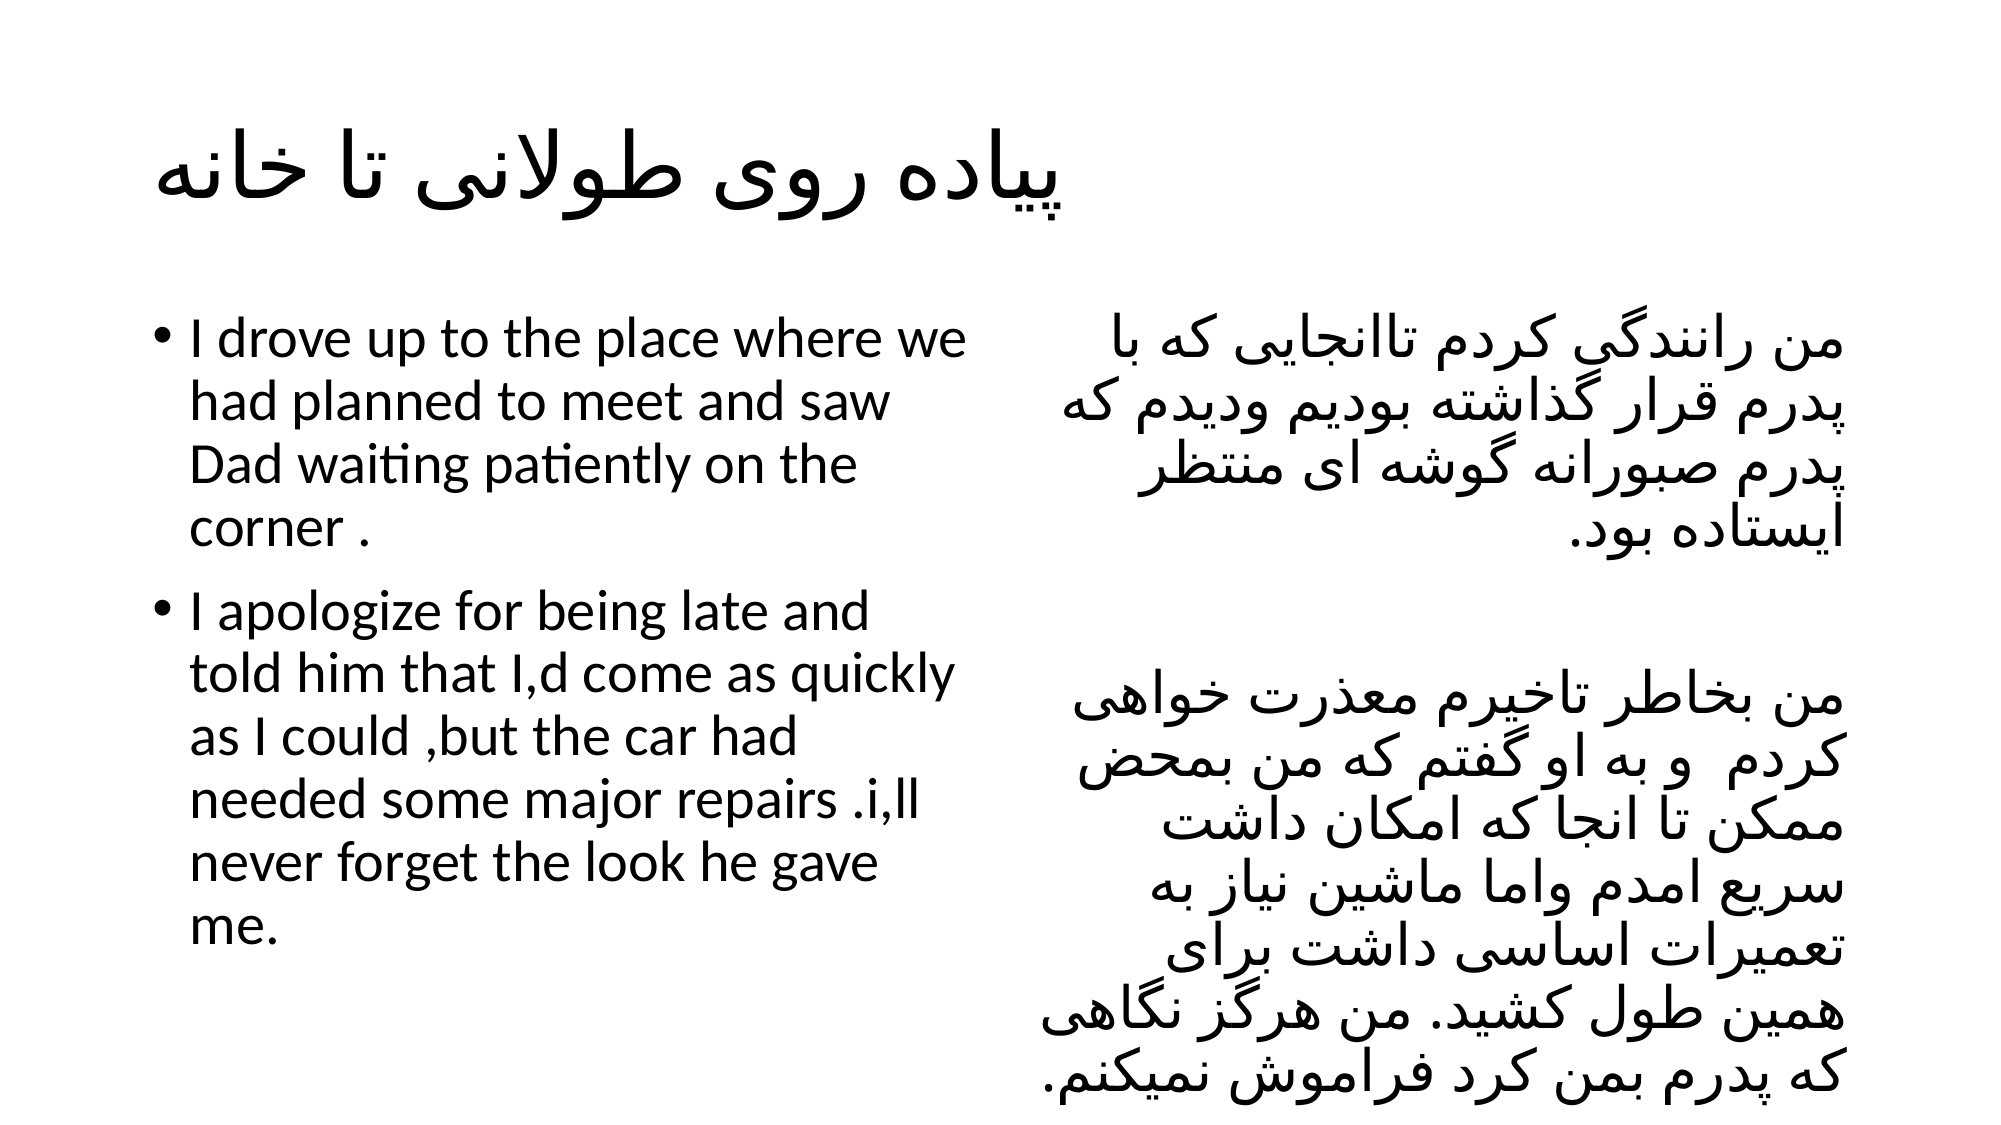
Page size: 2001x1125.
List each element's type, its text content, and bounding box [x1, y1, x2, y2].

title پیاده روی طولانی تا خانه [137, 59, 1863, 278]
list I drove up to the place where we had planned to meet and saw Dad waiting patiently on the corner . I apologize for being late and told him that I,d come as quickly as I could ,but the car had needed some major repairs .i,ll never forget the look he gave me. [137, 299, 988, 1014]
list من رانندگی کردم تاانجایی که با پدرم قرار گذاشته بودیم ودیدم که پدرم صبورانه گوشه ای منتظر ایستاده بود. من بخاطر تاخیرم معذرت خواهی کردم و به او گفتم که من بمحض ممکن تا انجا که امکان داشت سریع امدم واما ماشین نیاز به تعمیرات اساسی داشت برای همین طول کشید. من هرگز نگاهی که پدرم بمن کرد فراموش نمیکنم. [1012, 299, 1863, 1014]
